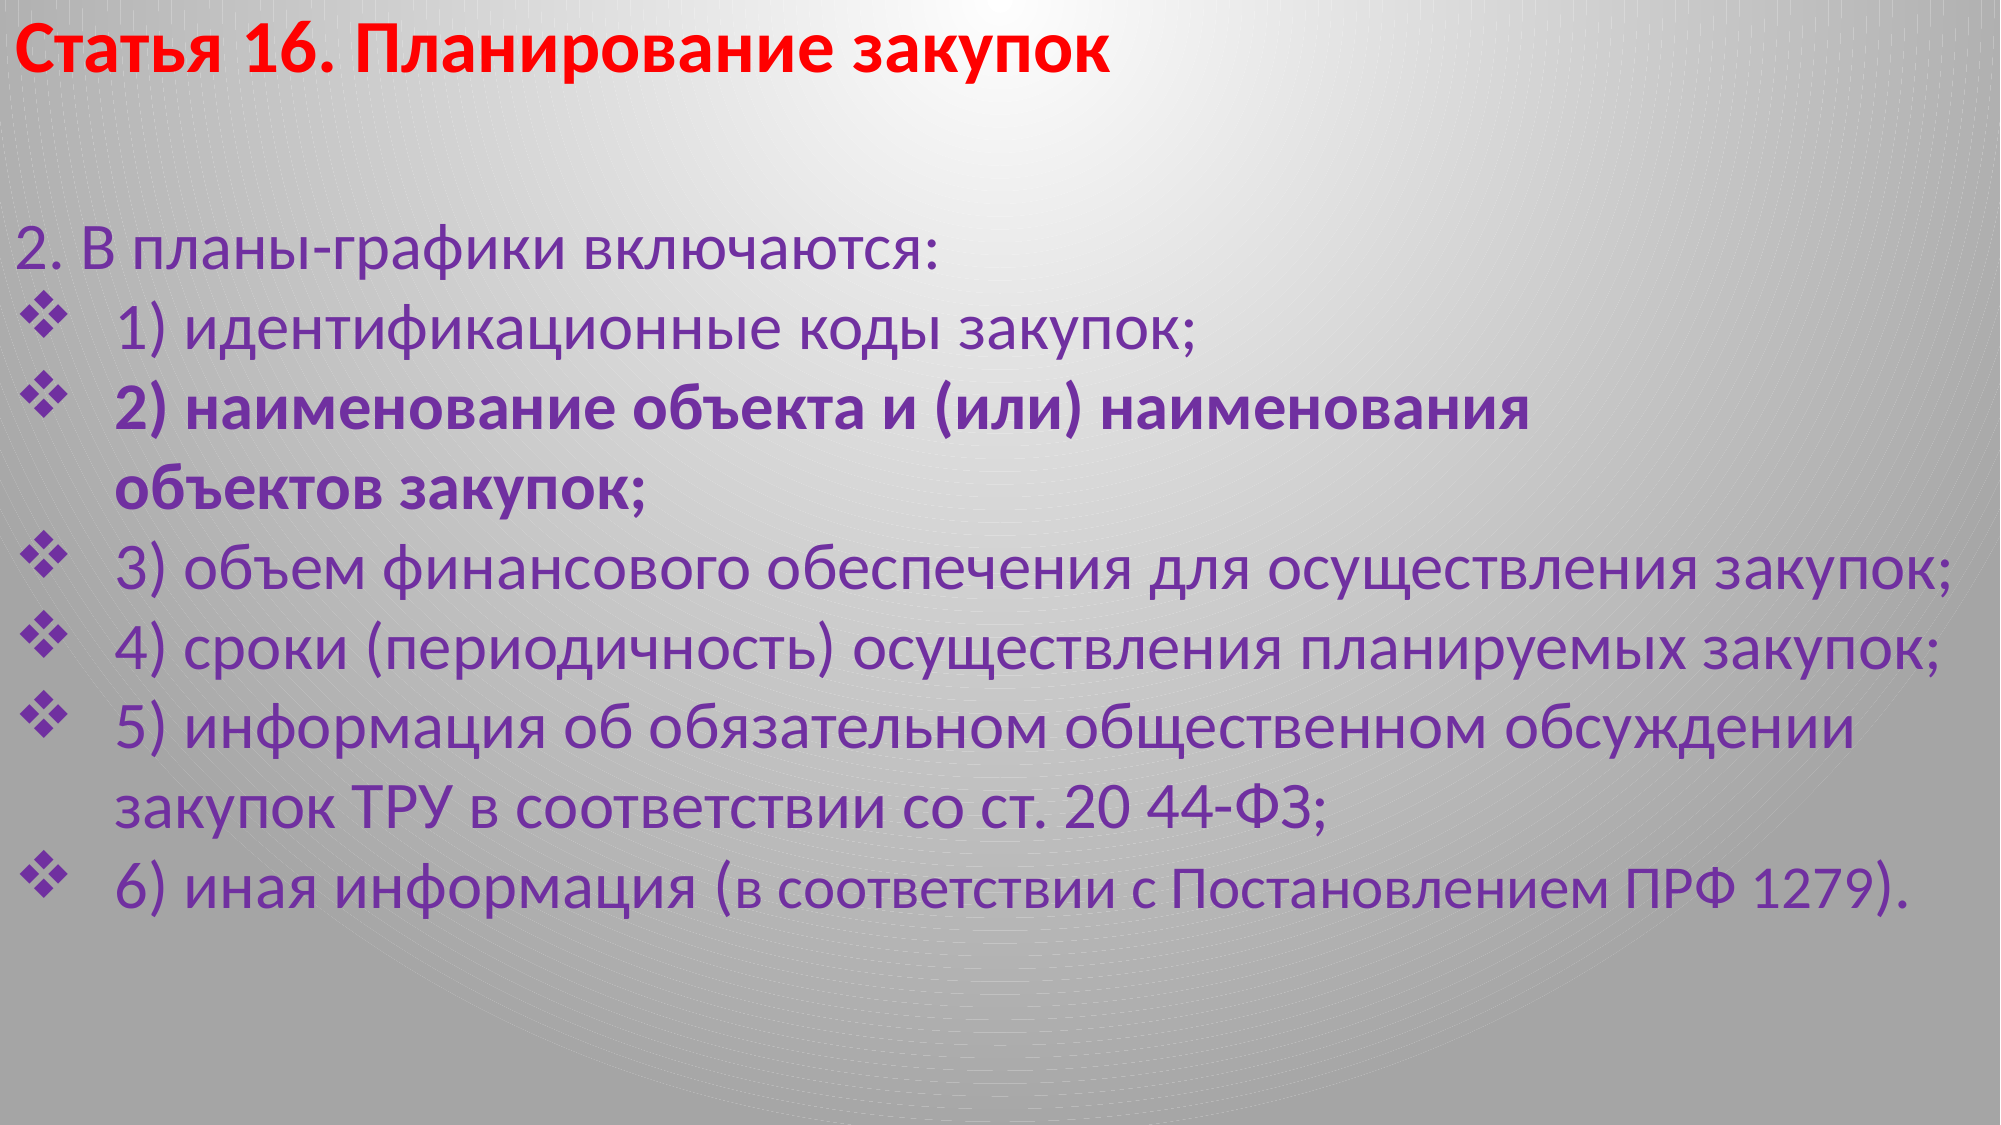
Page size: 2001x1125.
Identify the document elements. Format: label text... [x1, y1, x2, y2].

text_box 2. В планы-графики включаются: 1) идентификационные коды закупок; 2) наименование объекта и (или) наименования объектов закупок; 3) объем финансового обеспечения для осуществления закупок; 4) сроки (периодичность) осуществления планируемых закупок; 5) информация об обязательном общественном обсуждении закупок ТРУ в соответствии со ст. 20 44-ФЗ; 6) иная информация (в соответствии с Постановлением ПРФ 1279). [0, 89, 2000, 1036]
list Статья 16. Планирование закупок [0, 0, 1131, 89]
